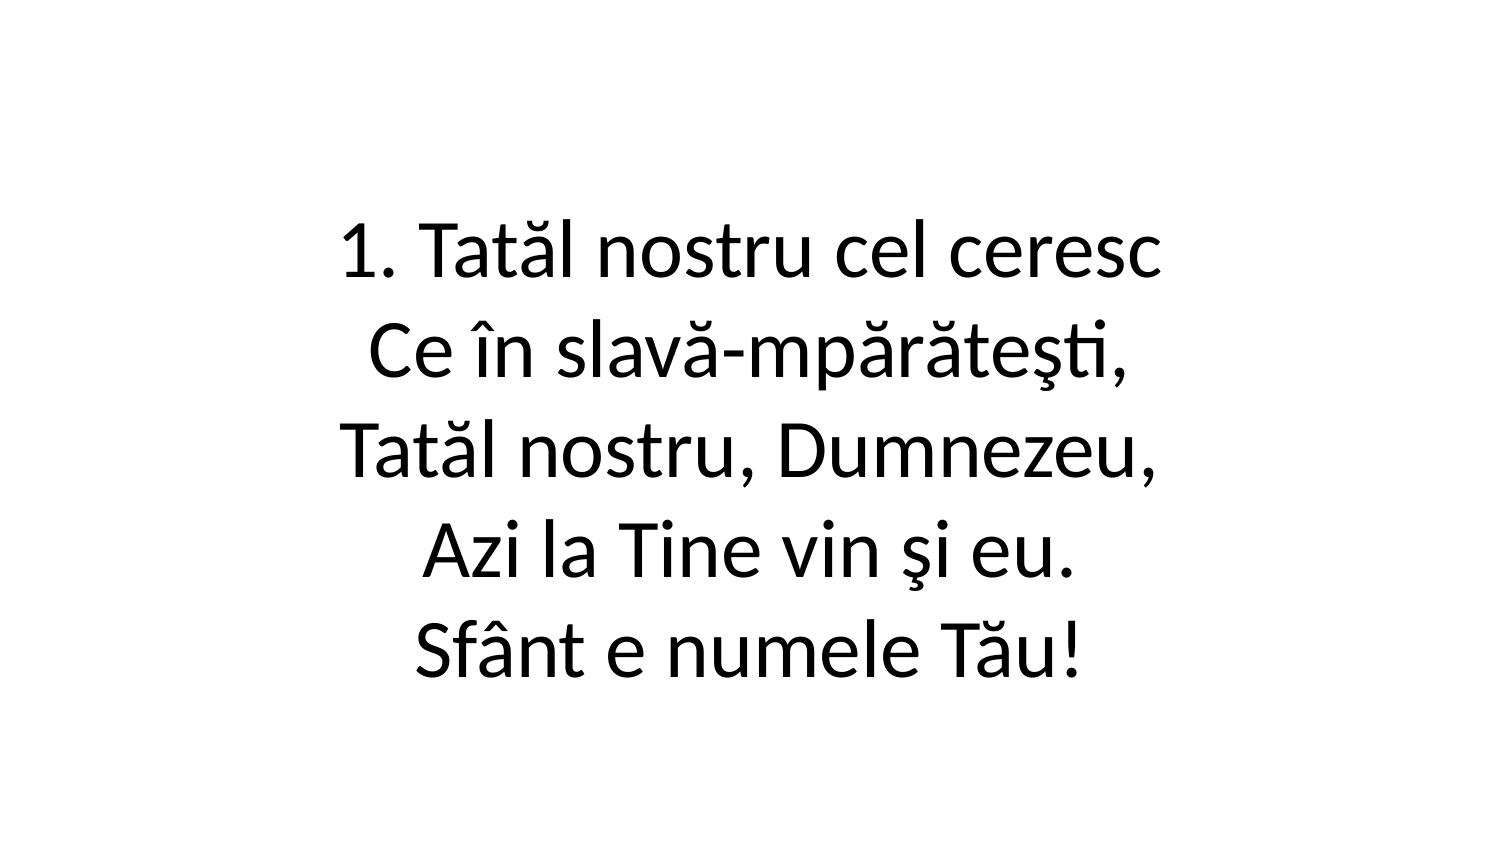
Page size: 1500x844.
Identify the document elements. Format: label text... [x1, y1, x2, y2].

text_box 1. Tatăl nostru cel ceresc Ce în slavă-mpărăteşti, Tatăl nostru, Dumnezeu, Azi la Tine vin şi eu. Sfânt e numele Tău! [321, 142, 1179, 702]
